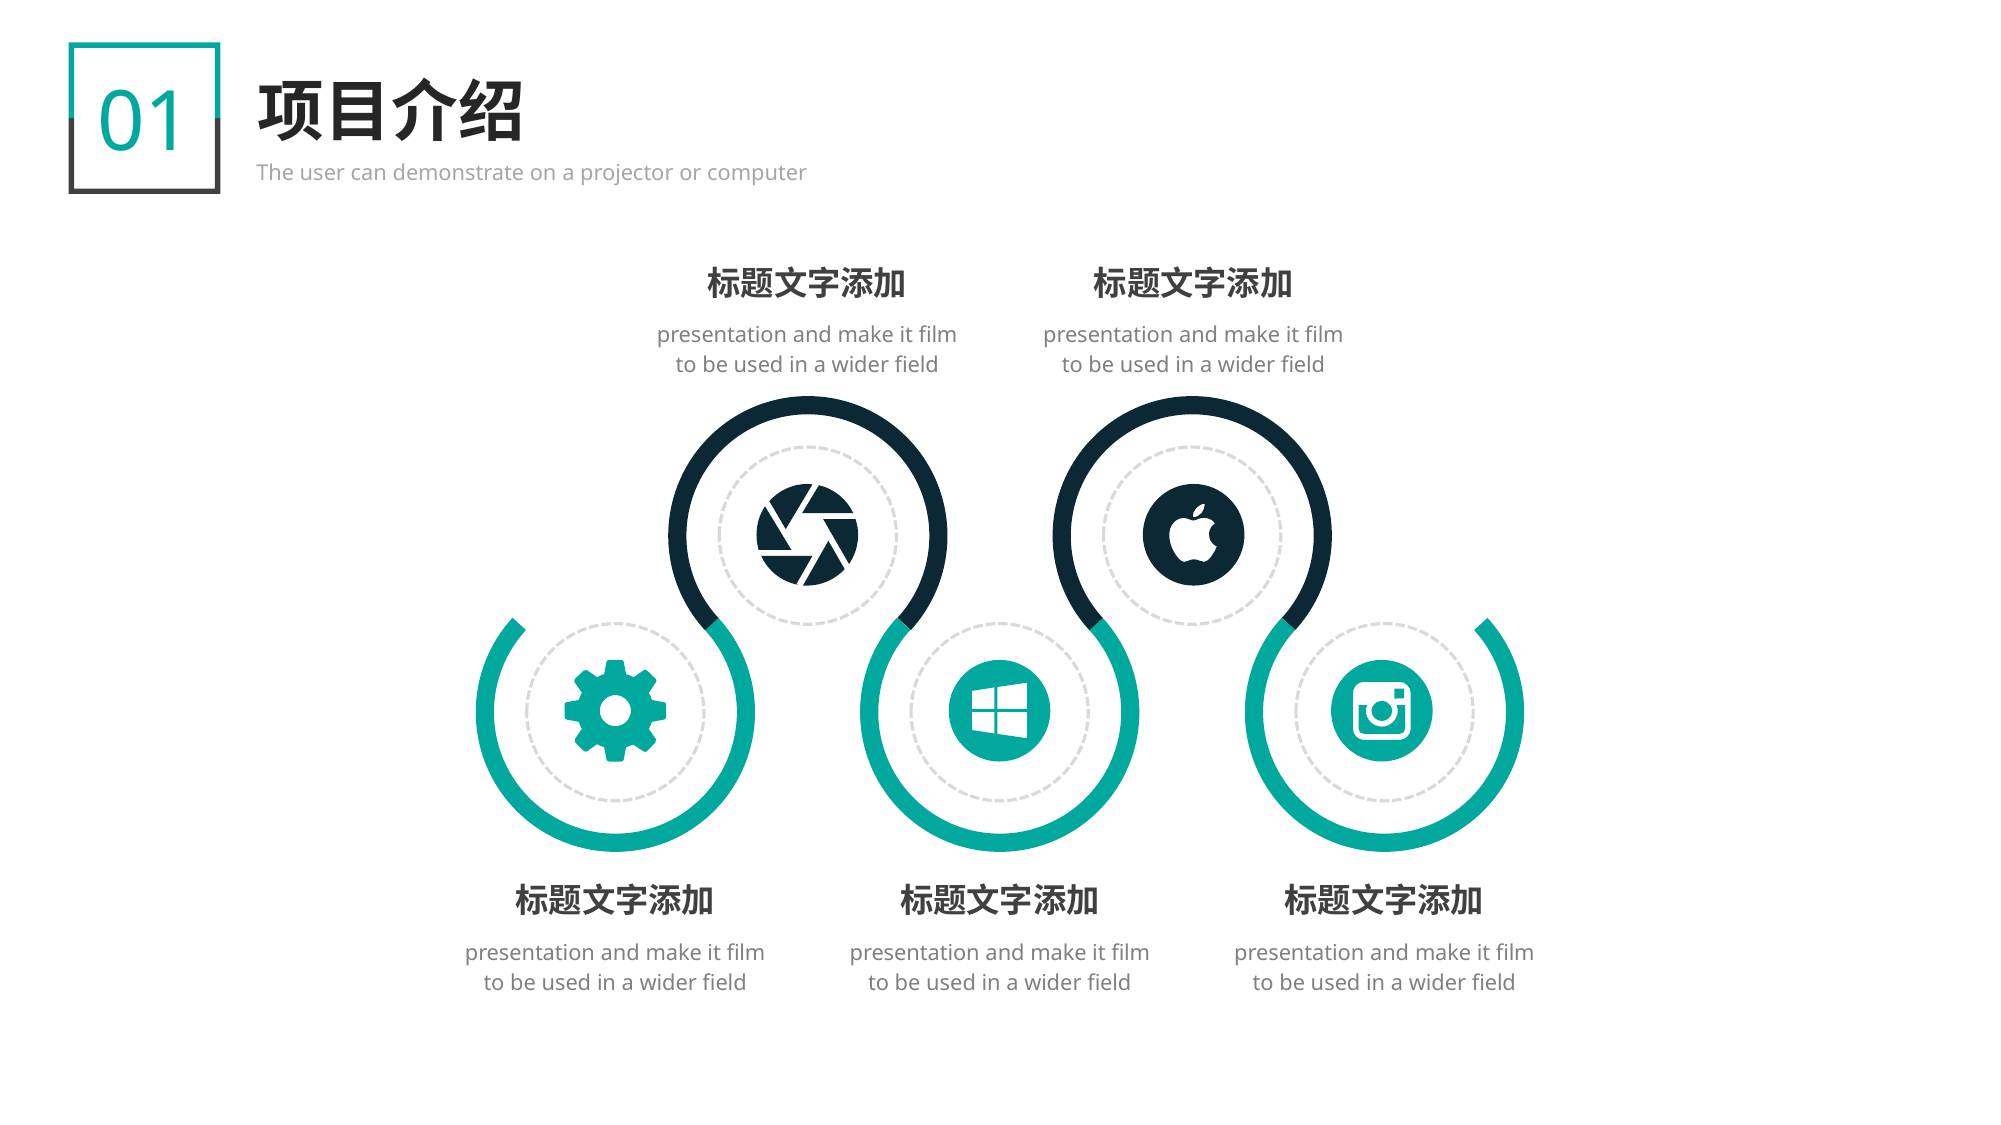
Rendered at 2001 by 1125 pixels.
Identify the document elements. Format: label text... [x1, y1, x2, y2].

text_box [1209, 872, 1560, 1004]
text_box 01 [68, 60, 221, 175]
text_box [68, 41, 221, 60]
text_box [1018, 254, 1369, 386]
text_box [241, 60, 941, 193]
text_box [632, 254, 983, 386]
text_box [475, 396, 1525, 852]
text_box [68, 175, 221, 195]
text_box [440, 872, 791, 1004]
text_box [824, 872, 1175, 1004]
